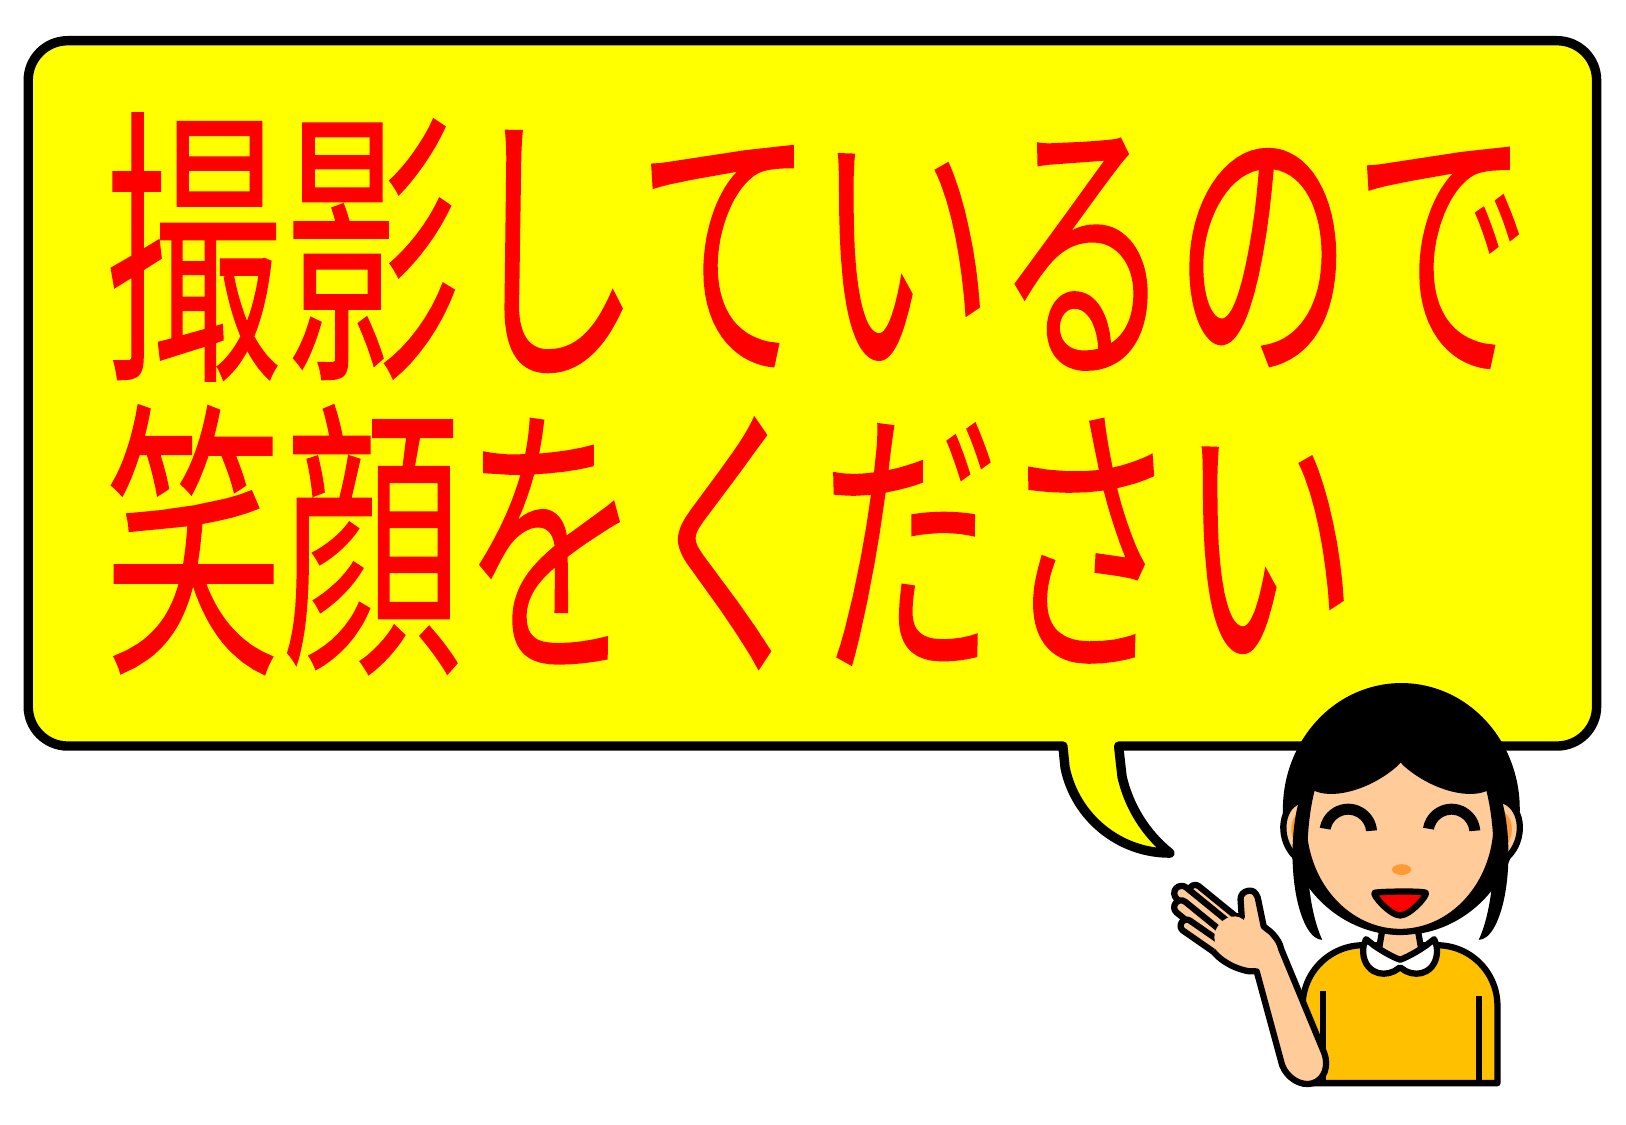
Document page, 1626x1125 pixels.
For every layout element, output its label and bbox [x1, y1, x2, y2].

text_box [1181, 685, 1520, 1085]
text_box [26, 38, 1599, 856]
